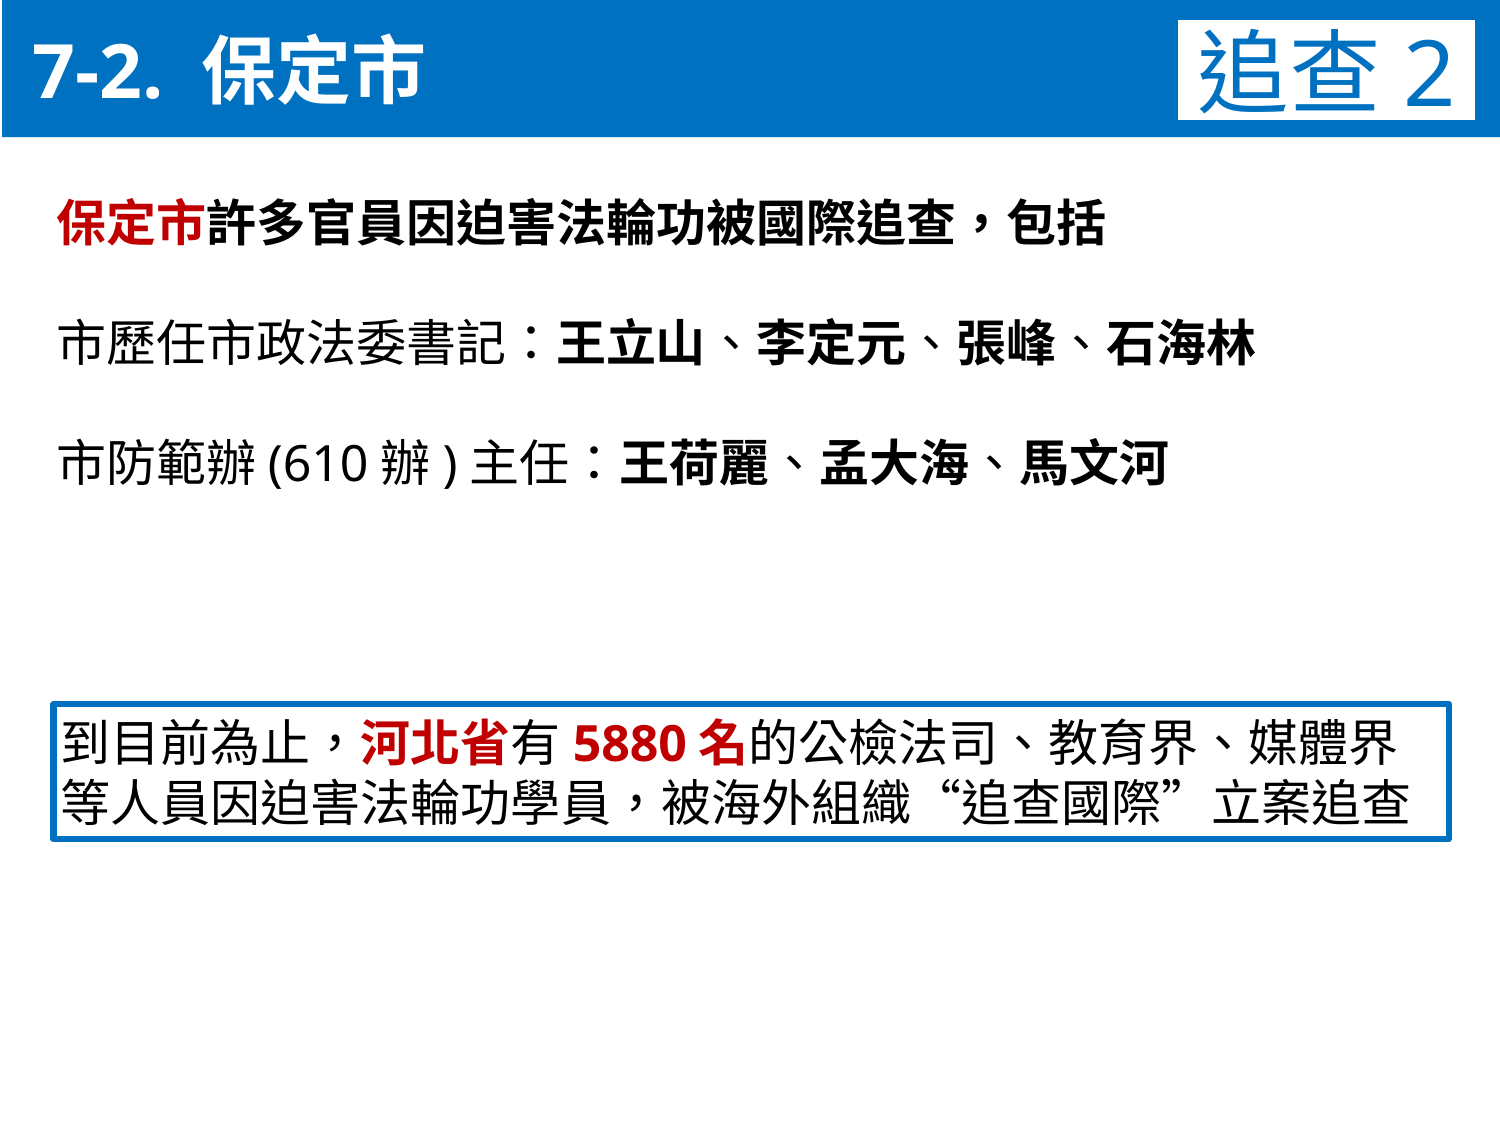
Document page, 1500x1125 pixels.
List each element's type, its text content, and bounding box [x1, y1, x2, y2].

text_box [1, 0, 1500, 138]
text_box 到目前為止，河北省有5880名的公檢法司、教育界、媒體界 等人員因迫害法輪功學員，被海外組織“追查國際”立案追查 [53, 704, 1449, 839]
text_box 保定市許多官員因迫害法輪功被國際追查，包括 市歷任市政法委書記：王立山、李定元、張峰、石海林 市防範辦(610辦)主任：王荷麗、孟大海、馬文河 [41, 184, 1449, 500]
